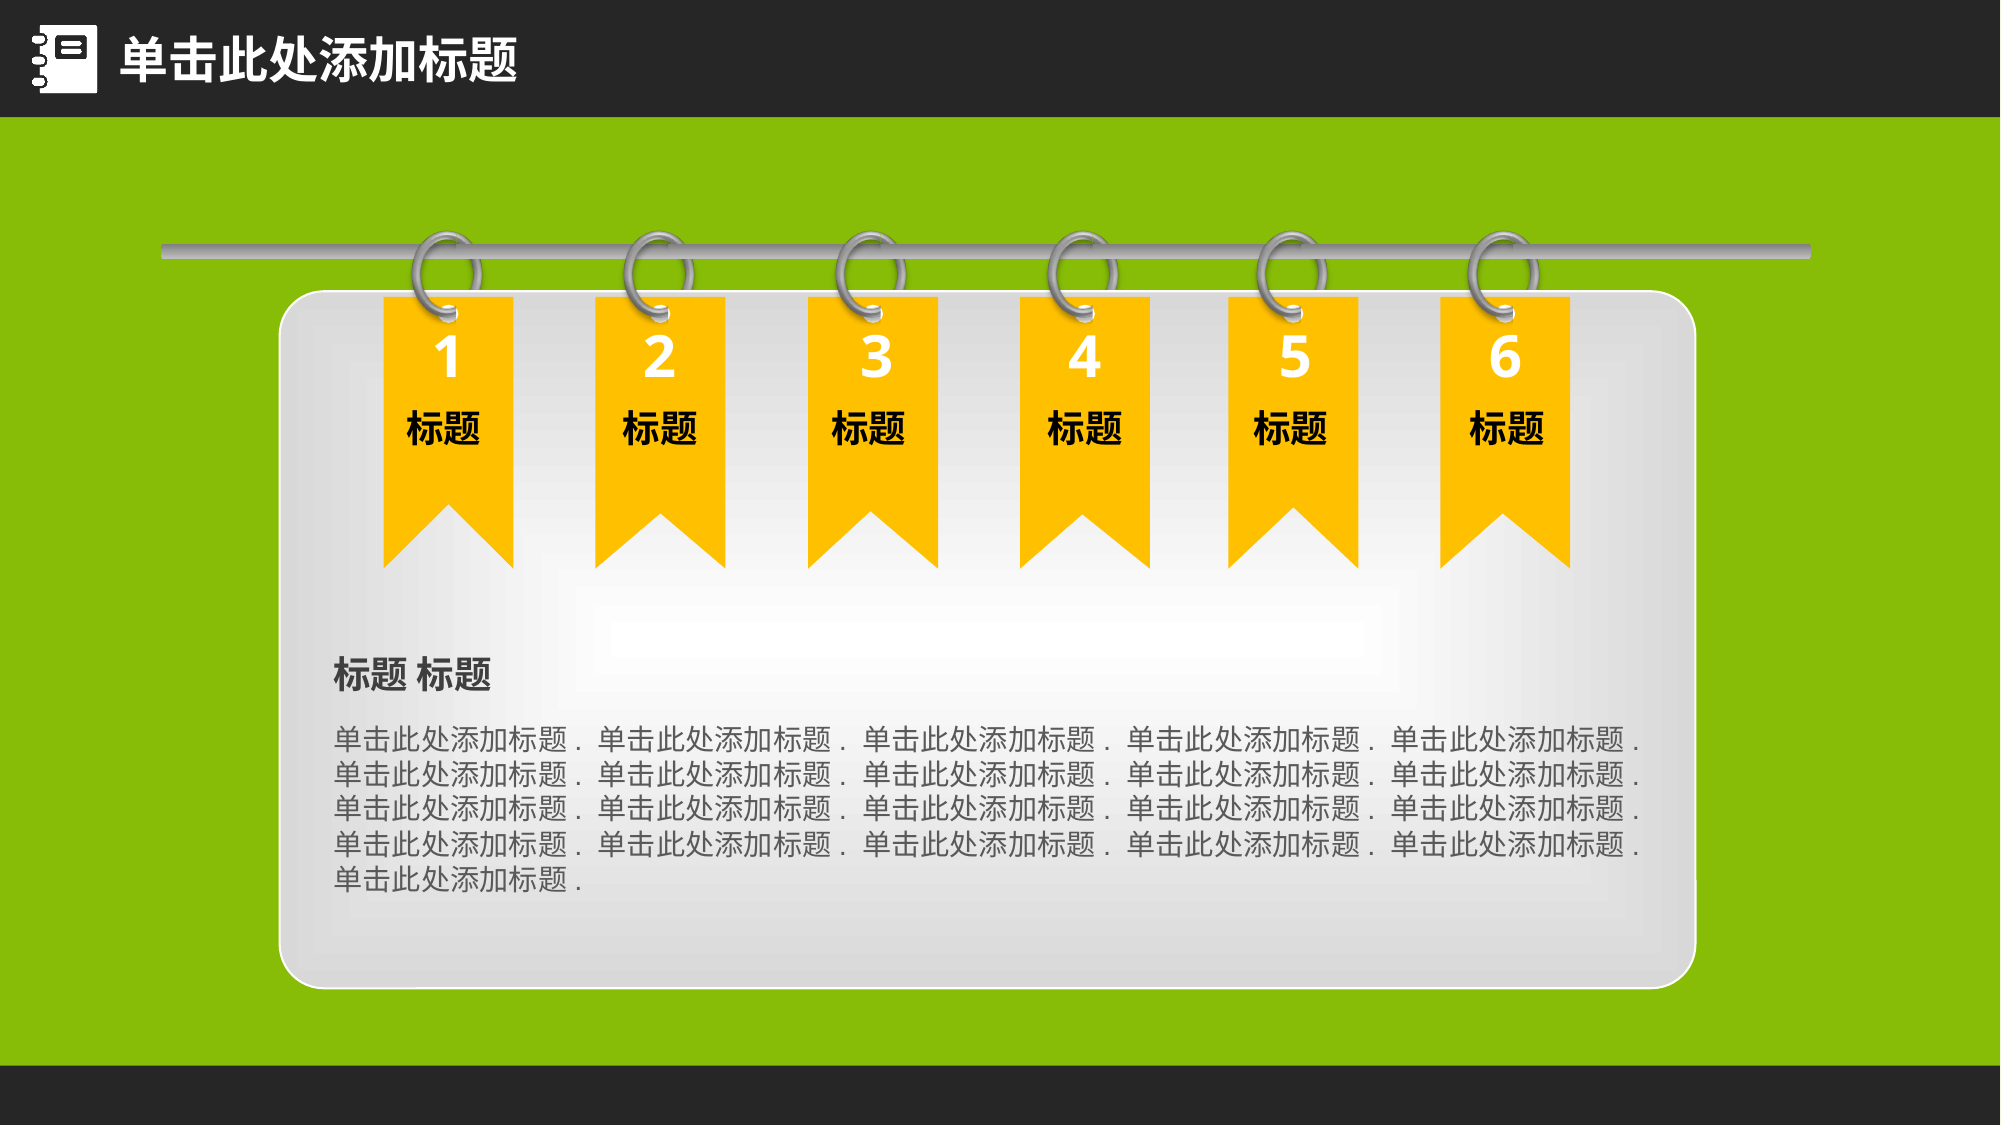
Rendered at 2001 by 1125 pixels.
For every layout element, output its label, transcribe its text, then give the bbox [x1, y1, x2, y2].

picture [0, 0, 2001, 1125]
picture [27, 20, 104, 98]
text_box [0, 1065, 2000, 1125]
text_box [161, 225, 1811, 989]
text_box [0, 0, 2000, 118]
text_box 单击此处添加标题 [104, 21, 542, 97]
